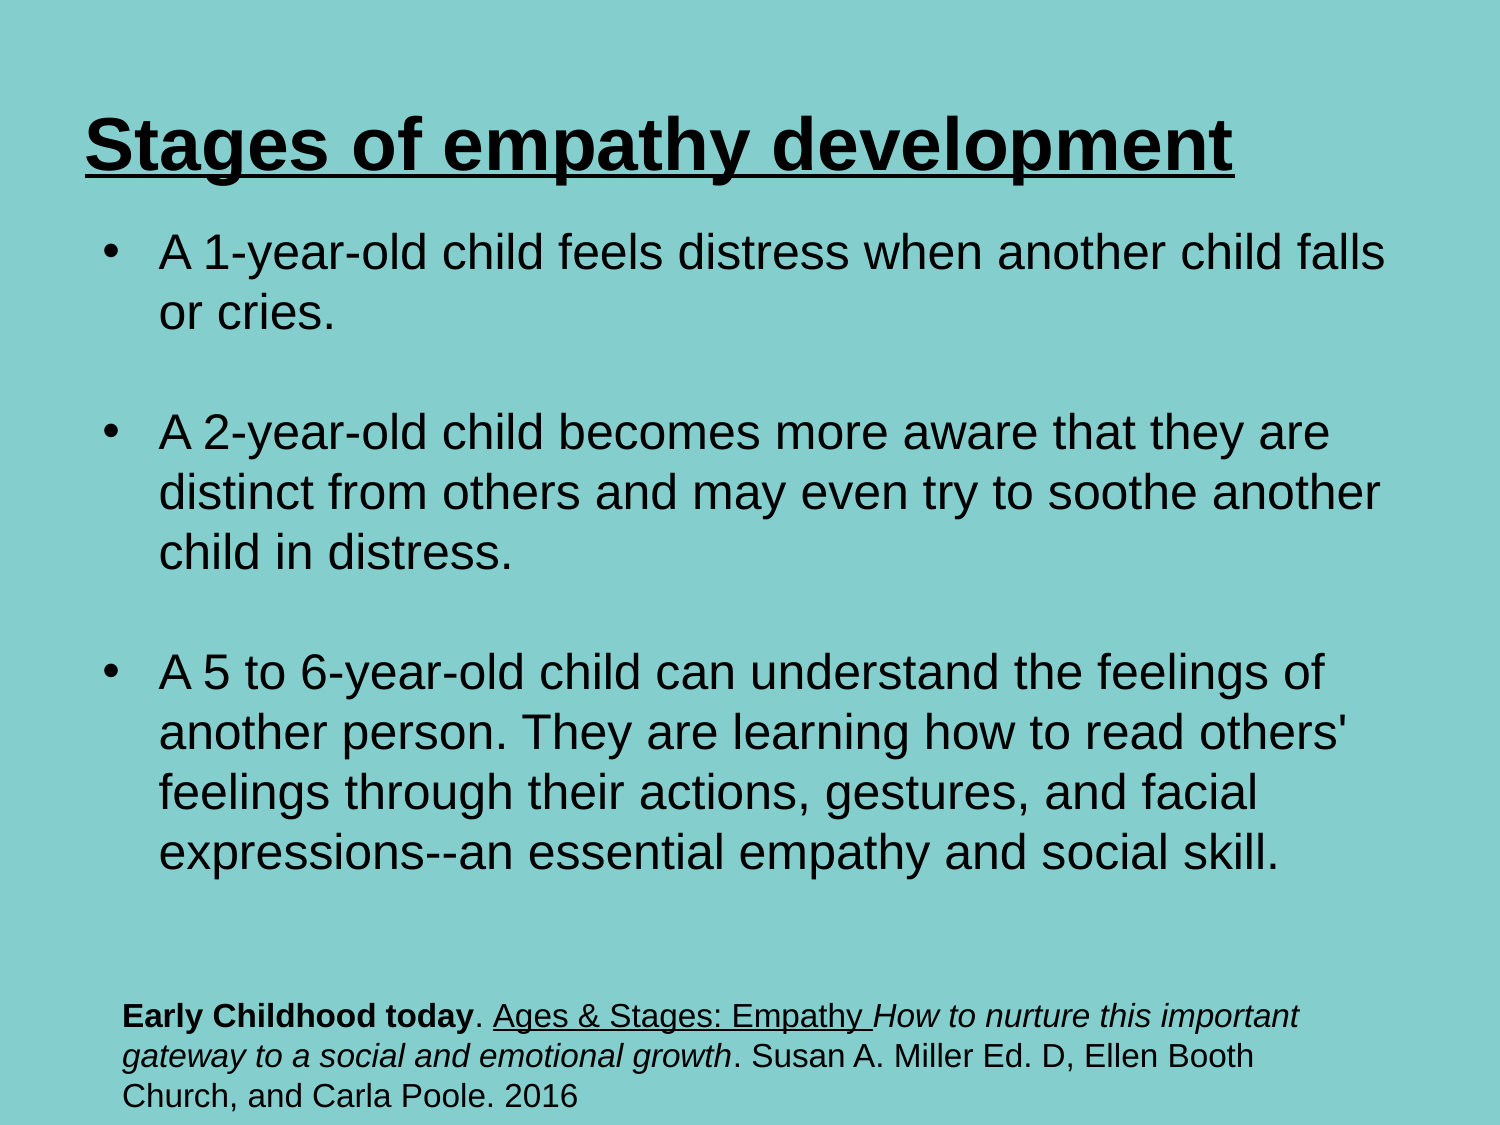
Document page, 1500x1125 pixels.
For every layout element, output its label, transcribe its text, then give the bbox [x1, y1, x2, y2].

title Stages of empathy development [69, 87, 1433, 288]
text_box Early Childhood today. Ages & Stages: Empathy How to nurture this important gateway to a social and emotional growth. Susan A. Miller Ed. D, Ellen Booth Church, and Carla Poole. 2016 [107, 986, 1395, 1122]
text_box A 1-year-old child feels distress when another child falls or cries. A 2-year-old child becomes more aware that they are distinct from others and may even try to soothe another child in distress. A 5 to 6-year-old child can understand the feelings of another person. They are learning how to read others' feelings through their actions, gestures, and facial expressions--an essential empathy and social skill. [87, 212, 1415, 948]
